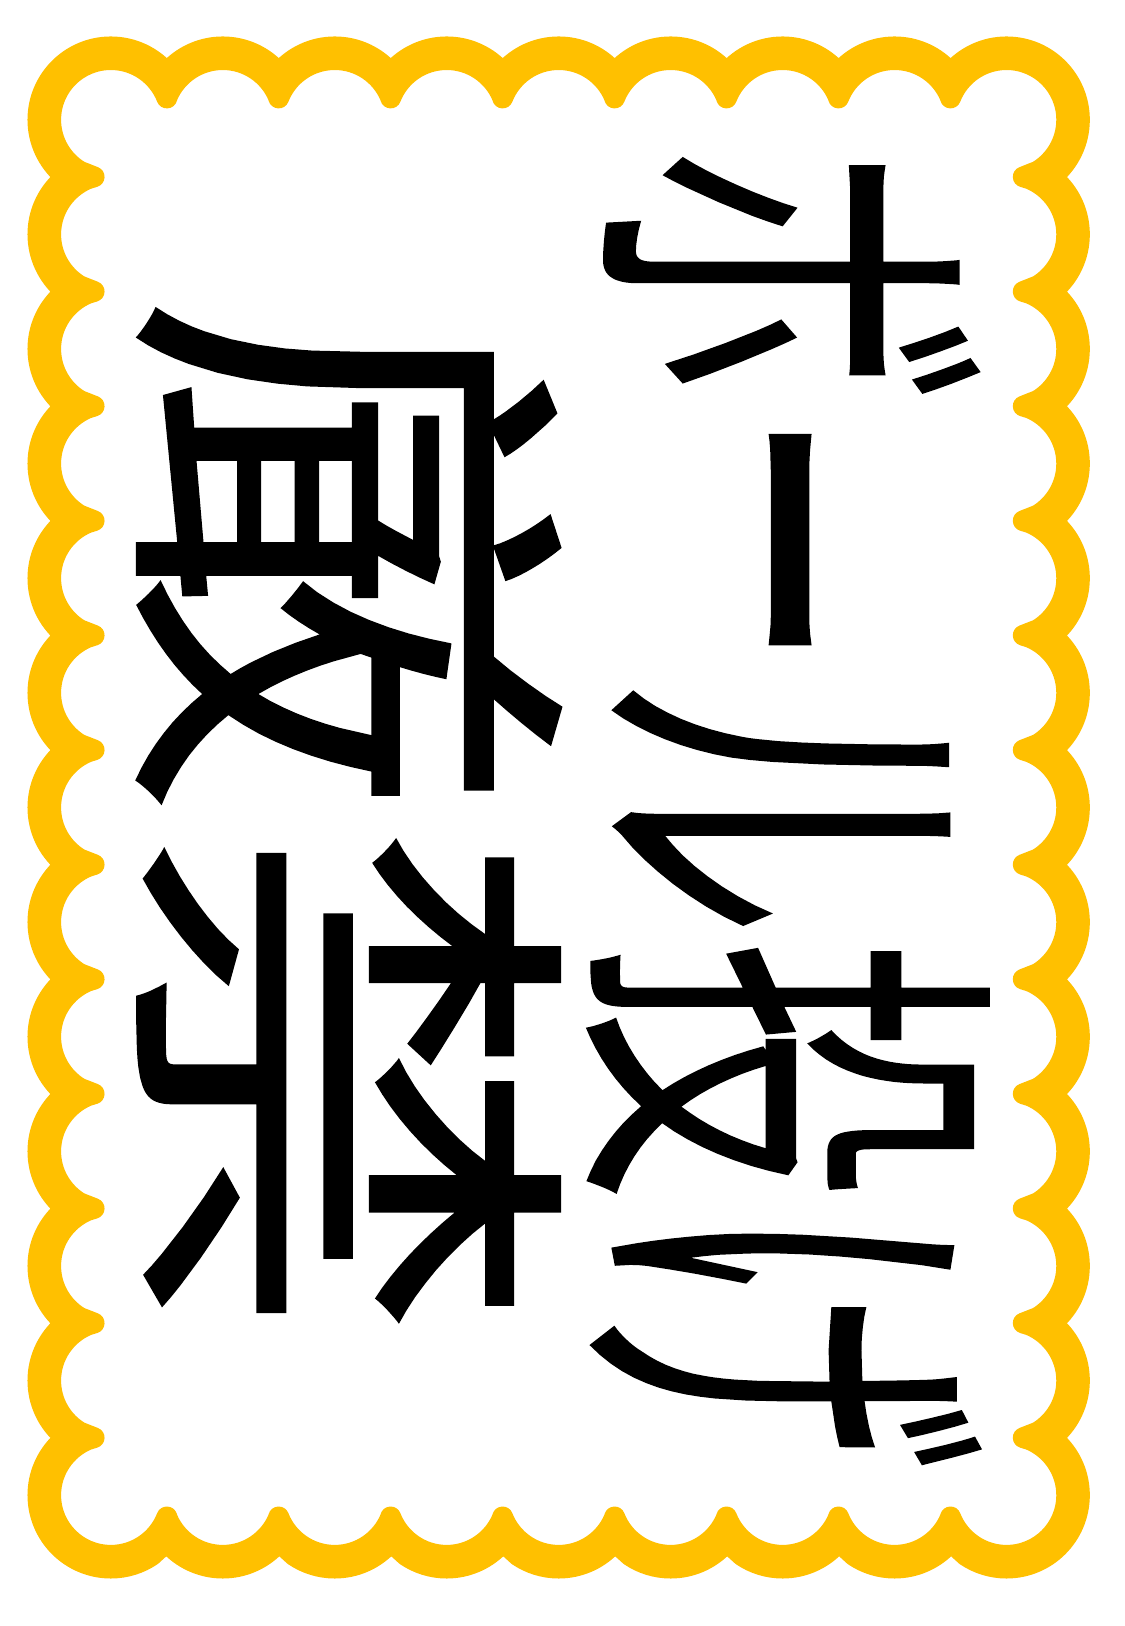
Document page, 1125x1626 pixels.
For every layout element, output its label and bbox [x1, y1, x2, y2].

text_box [35, 44, 1082, 1571]
